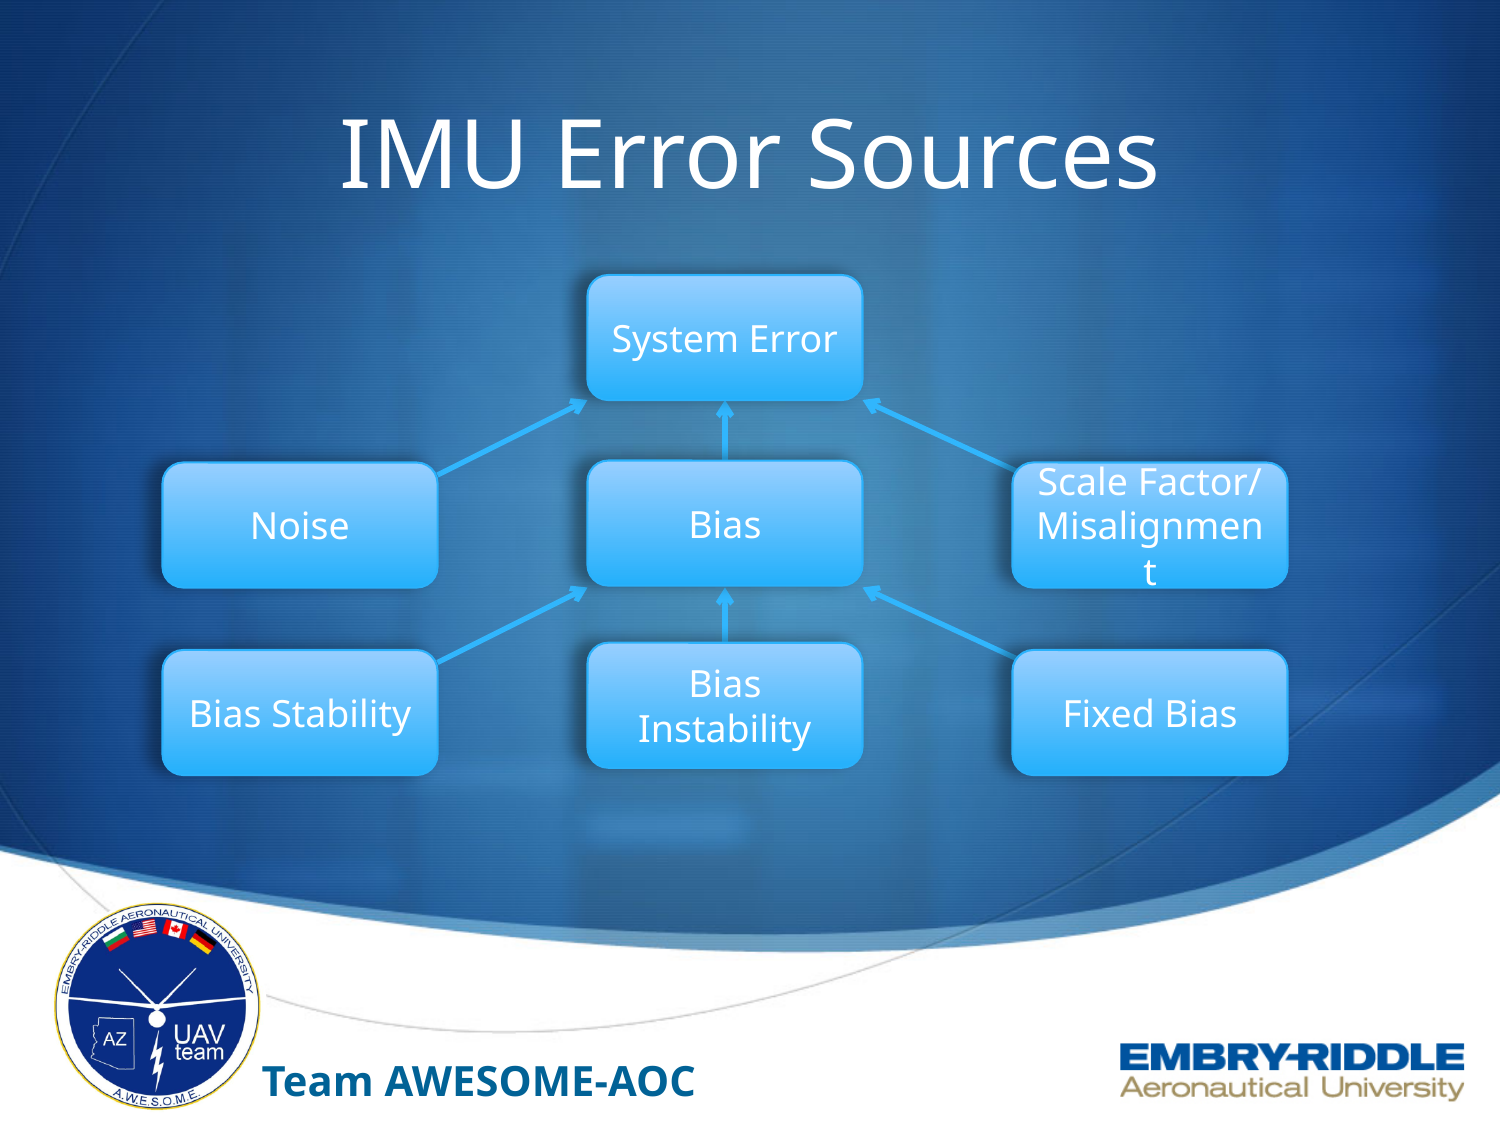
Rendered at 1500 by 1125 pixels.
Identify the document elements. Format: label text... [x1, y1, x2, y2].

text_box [436, 399, 588, 476]
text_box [49, 899, 721, 1113]
text_box Fixed Bias [1011, 648, 1289, 777]
text_box System Error [586, 273, 864, 402]
text_box Scale Factor/ Misalignment [1011, 461, 1289, 589]
text_box Noise [161, 461, 439, 589]
picture [0, 0, 1500, 1125]
text_box Bias Instability [586, 641, 864, 769]
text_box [861, 586, 1026, 663]
text_box Bias [586, 459, 864, 587]
title IMU Error Sources [75, 56, 1425, 245]
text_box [436, 586, 588, 663]
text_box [861, 399, 1026, 476]
text_box Bias Stability [161, 648, 439, 777]
